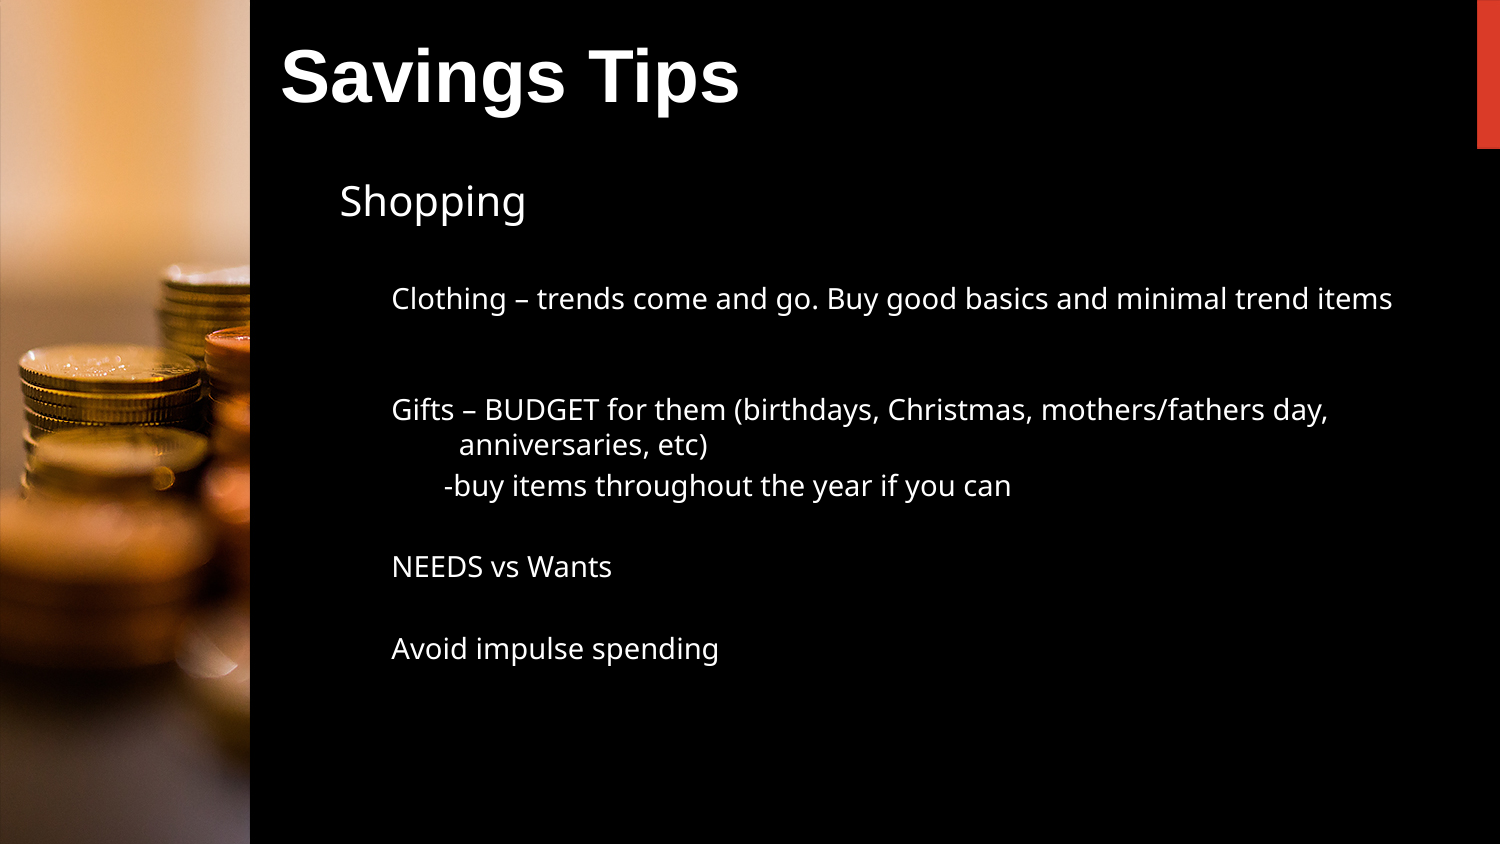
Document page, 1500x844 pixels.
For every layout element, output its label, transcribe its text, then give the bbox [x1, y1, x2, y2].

list Clothing – trends come and go. Buy good basics and minimal trend items Gifts – BUDGET for them (birthdays, Christmas, mothers/fathers day, anniversaries, etc) -buy items throughout the year if you can NEEDS vs Wants Avoid impulse spending [326, 273, 1461, 765]
title Savings Tips [265, 0, 1500, 146]
list Shopping [324, 161, 1459, 238]
picture [0, 0, 1500, 844]
